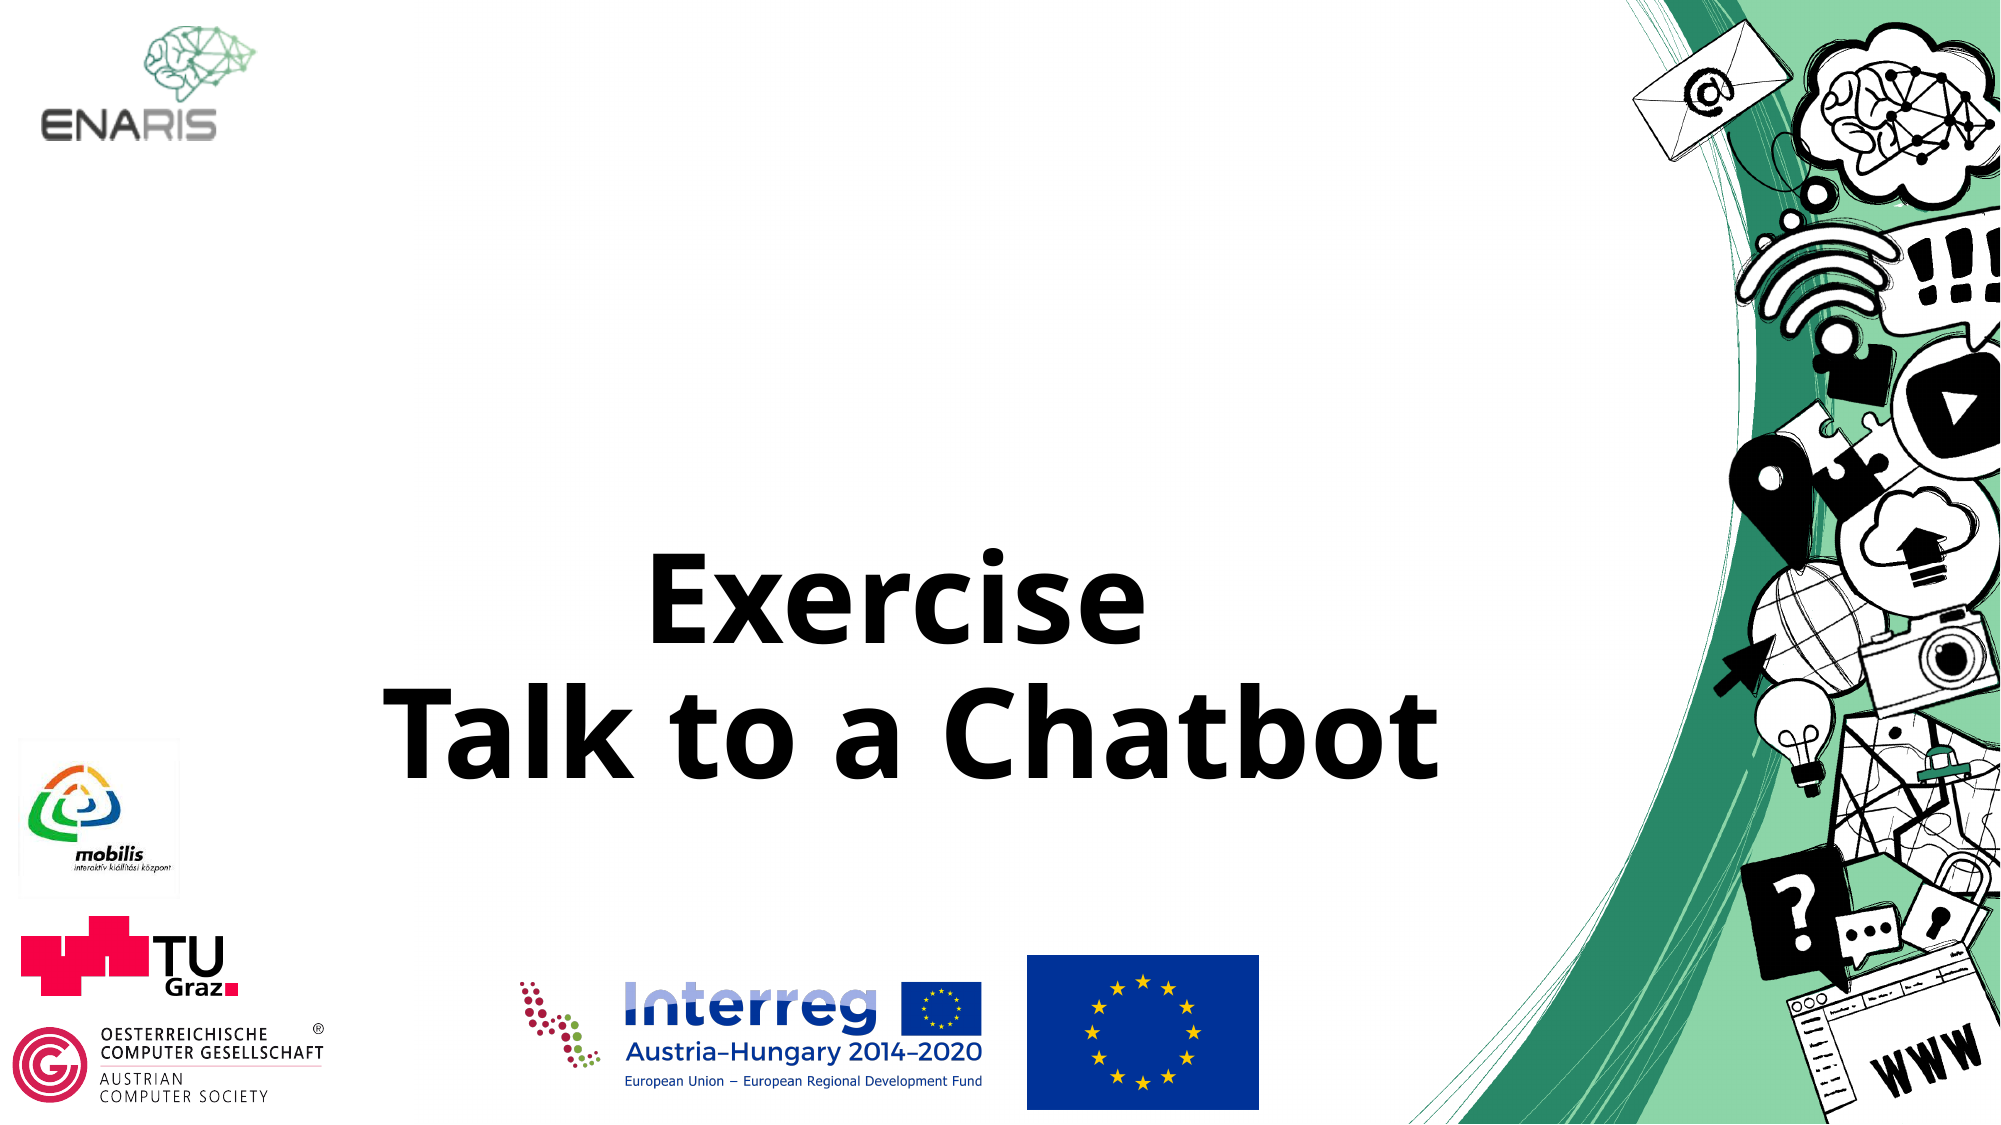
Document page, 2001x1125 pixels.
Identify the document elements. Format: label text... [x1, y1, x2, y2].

picture [414, 0, 2001, 1124]
picture [12, 1023, 324, 1103]
picture [21, 916, 238, 996]
picture [18, 738, 180, 899]
title Exercise Talk to a Chatbot [266, 228, 1559, 814]
picture [41, 26, 258, 141]
